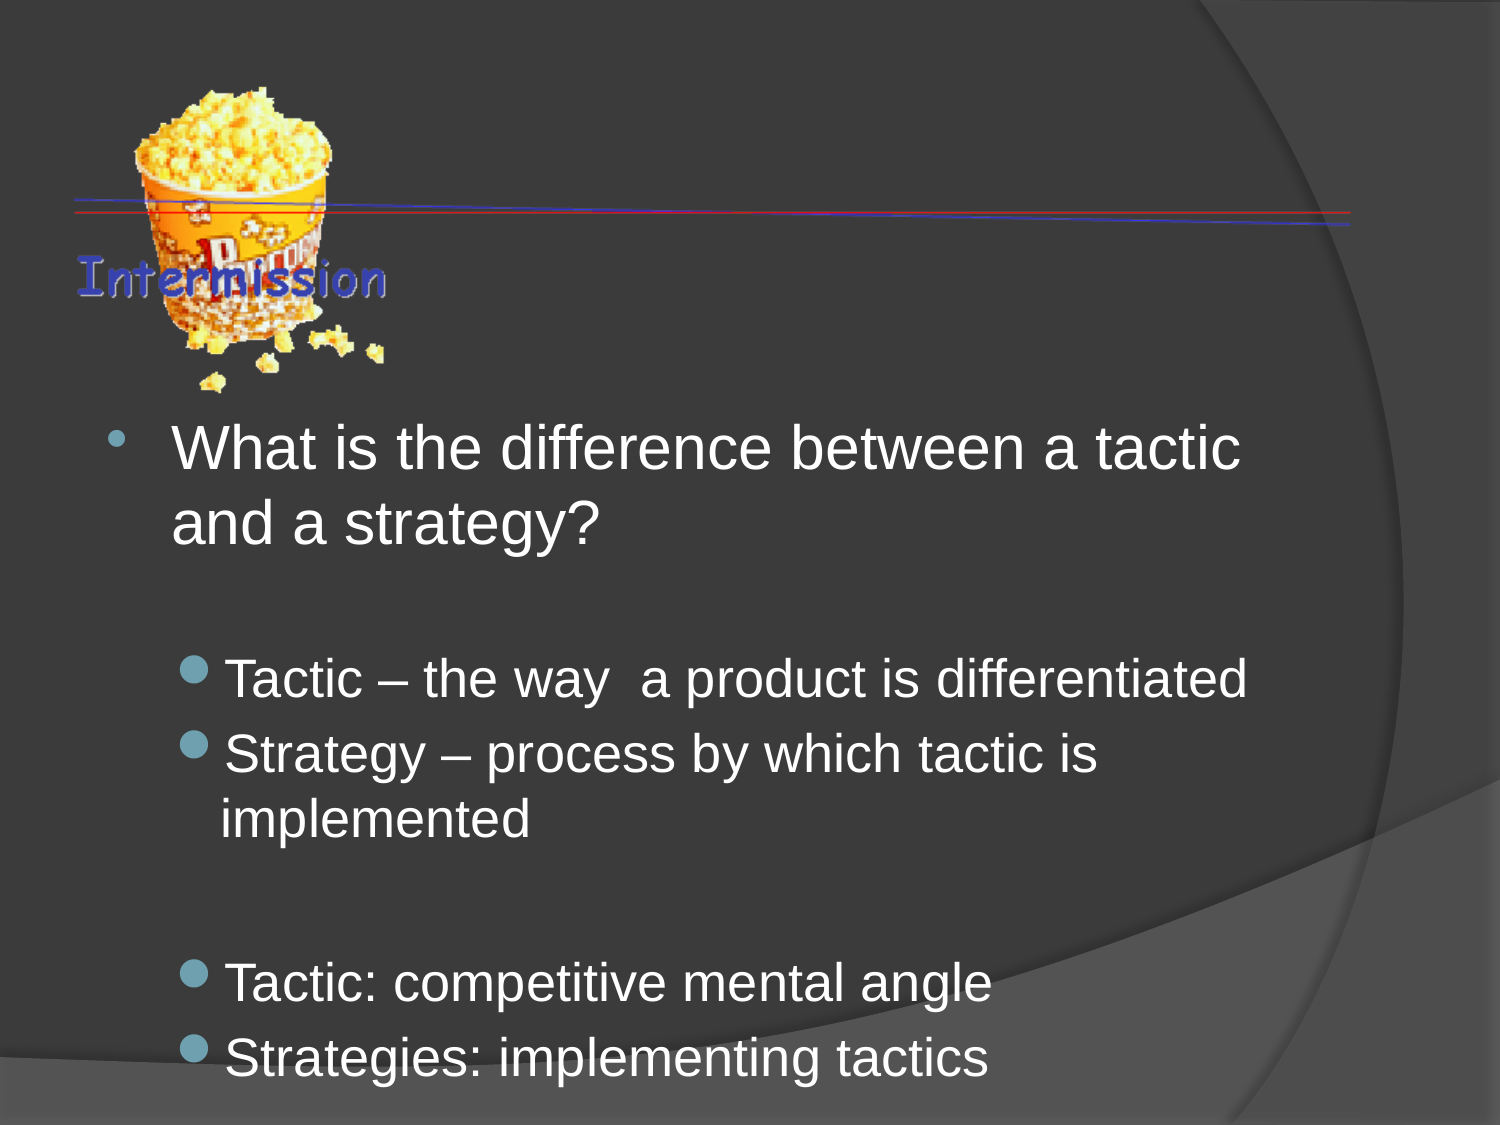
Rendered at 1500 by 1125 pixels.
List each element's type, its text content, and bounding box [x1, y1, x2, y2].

list What is the difference between a tactic and a strategy? Tactic – the way a product is differentiated Strategy – process by which tactic is implemented Tactic: competitive mental angle Strategies: implementing tactics [87, 399, 1438, 1088]
picture [62, 74, 1352, 451]
